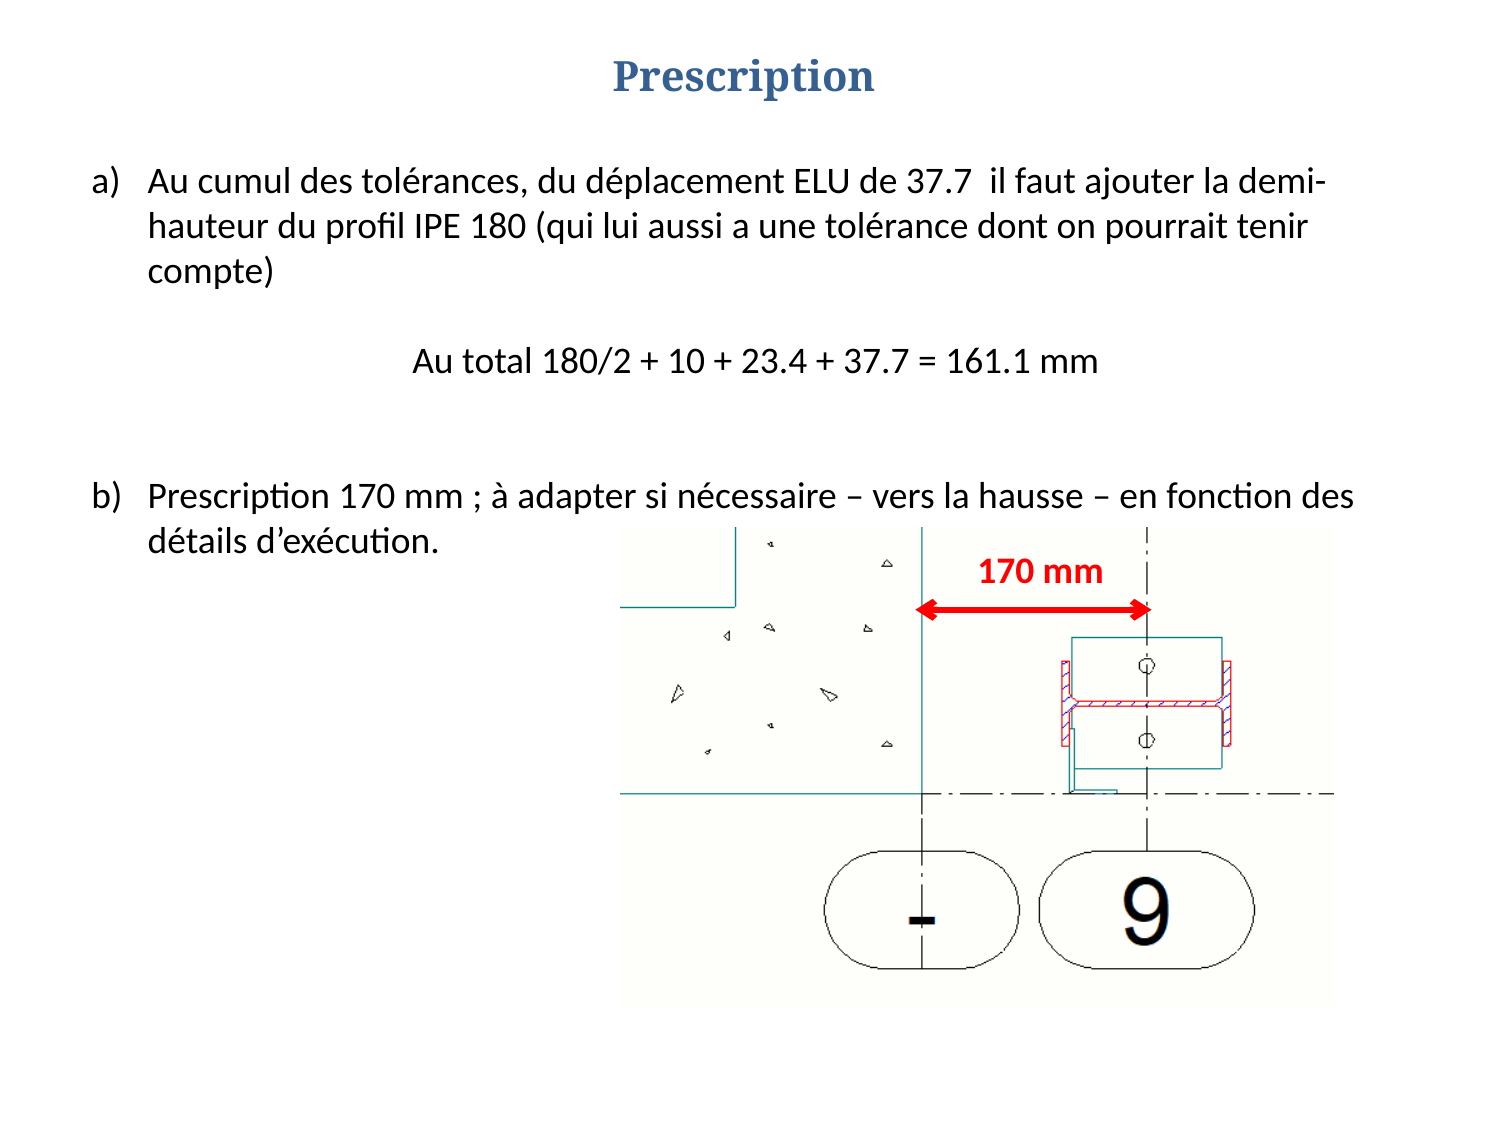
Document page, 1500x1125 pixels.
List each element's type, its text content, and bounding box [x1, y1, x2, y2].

picture [619, 526, 1334, 1008]
text_box Au cumul des tolérances, du déplacement ELU de 37.7 il faut ajouter la demi-hauteur du profil IPE 180 (qui lui aussi a une tolérance dont on pourrait tenir compte) Au total 180/2 + 10 + 23.4 + 37.7 = 161.1 mm Prescription 170 mm ; à adapter si nécessaire – vers la hausse – en fonction des détails d’exécution. [76, 148, 1436, 569]
text_box Prescription [159, 42, 1329, 148]
